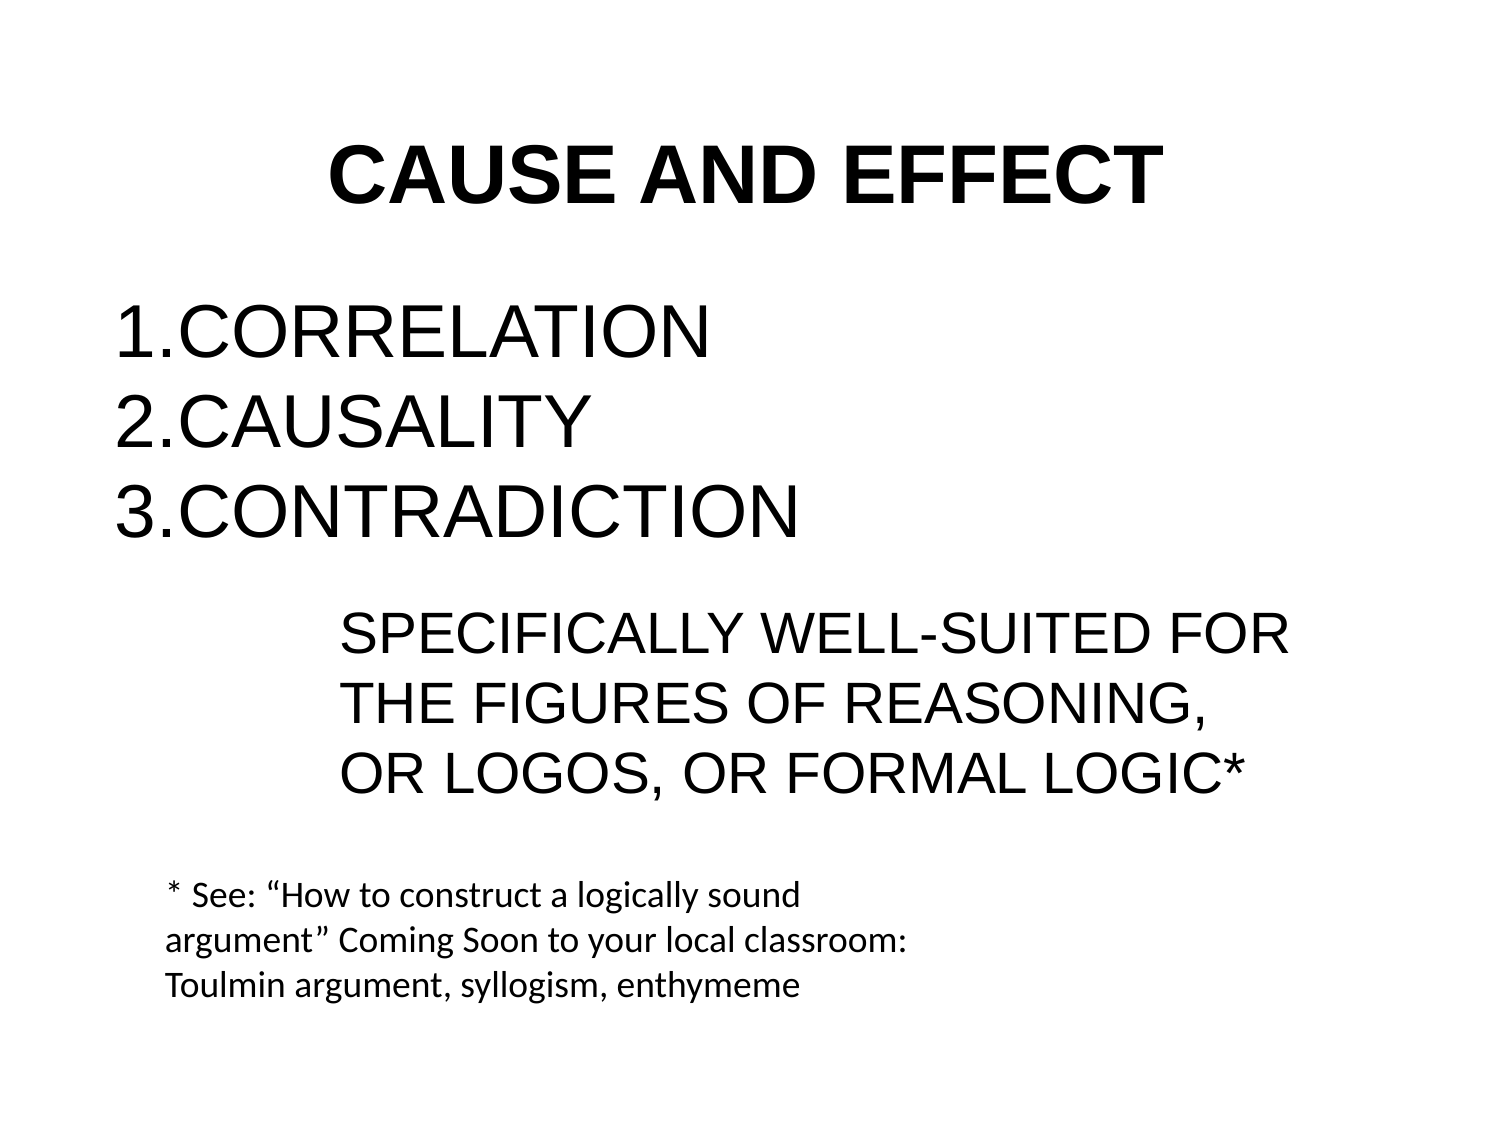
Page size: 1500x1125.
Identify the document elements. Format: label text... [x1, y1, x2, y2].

text_box CAUSE AND EFFECT [312, 112, 1313, 228]
text_box * See: “How to construct a logically sound argument” Coming Soon to your local classroom: Toulmin argument, syllogism, enthymeme [149, 862, 988, 1013]
text_box SPECIFICALLY WELL-SUITED FOR THE FIGURES OF REASONING, OR LOGOS, OR FORMAL LOGIC* [324, 587, 1313, 813]
text_box CORRELATION CAUSALITY CONTRADICTION [99, 274, 1100, 560]
